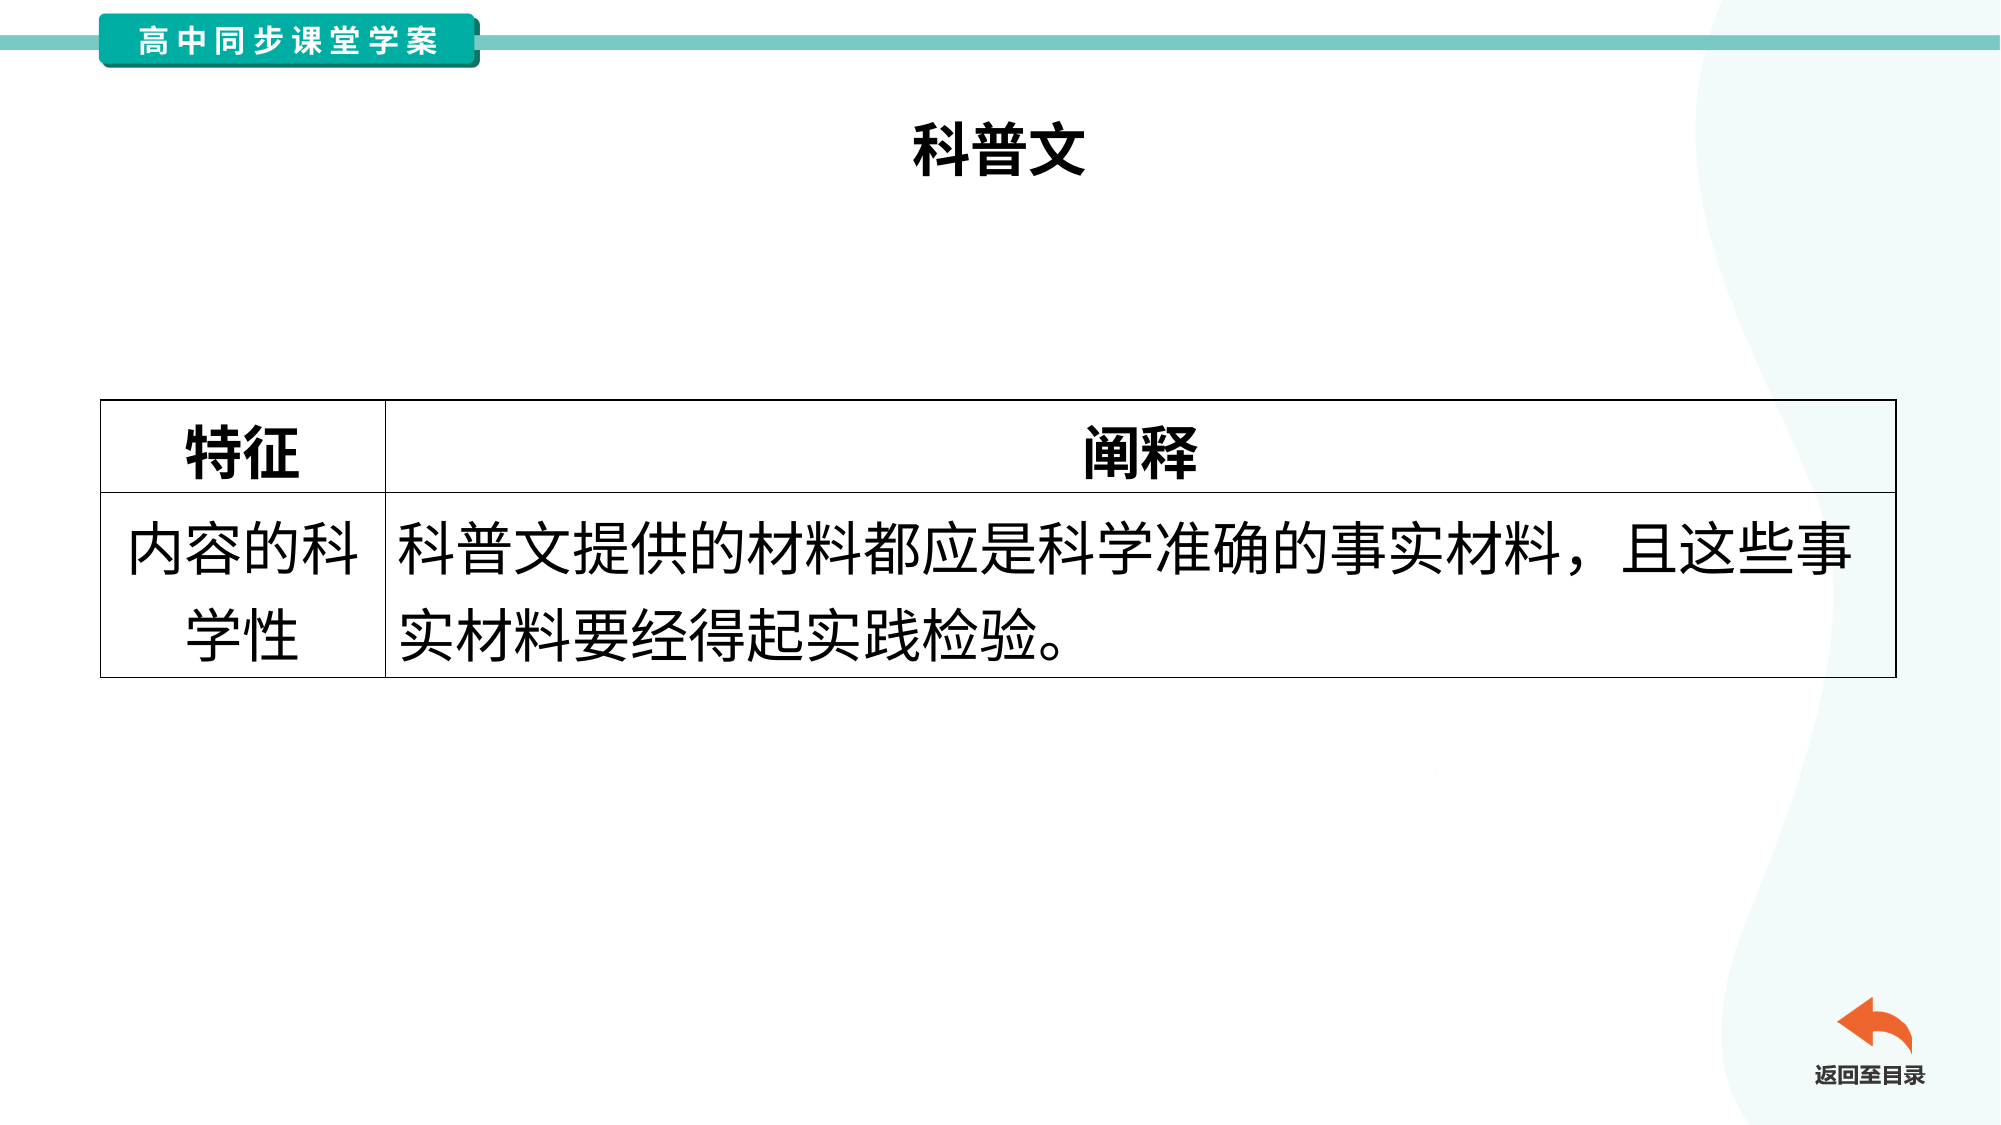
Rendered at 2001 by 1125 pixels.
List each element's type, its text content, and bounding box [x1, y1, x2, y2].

picture [0, 0, 2000, 1125]
table_cell 内容的科 学性 [101, 493, 385, 677]
table_cell 科普文提供的材料都应是科学准确的事实材料，且这些事 实材料要经得起实践检验。 [386, 493, 1895, 677]
text_box 科普文 科普文属于说明文,目的是介绍科学知识、讲述科学道理。 科普文具有以下文体特征：#2.1.1 [100, 76, 1899, 381]
table_header 阐释 [386, 401, 1895, 492]
table_header 特征 [101, 401, 385, 492]
